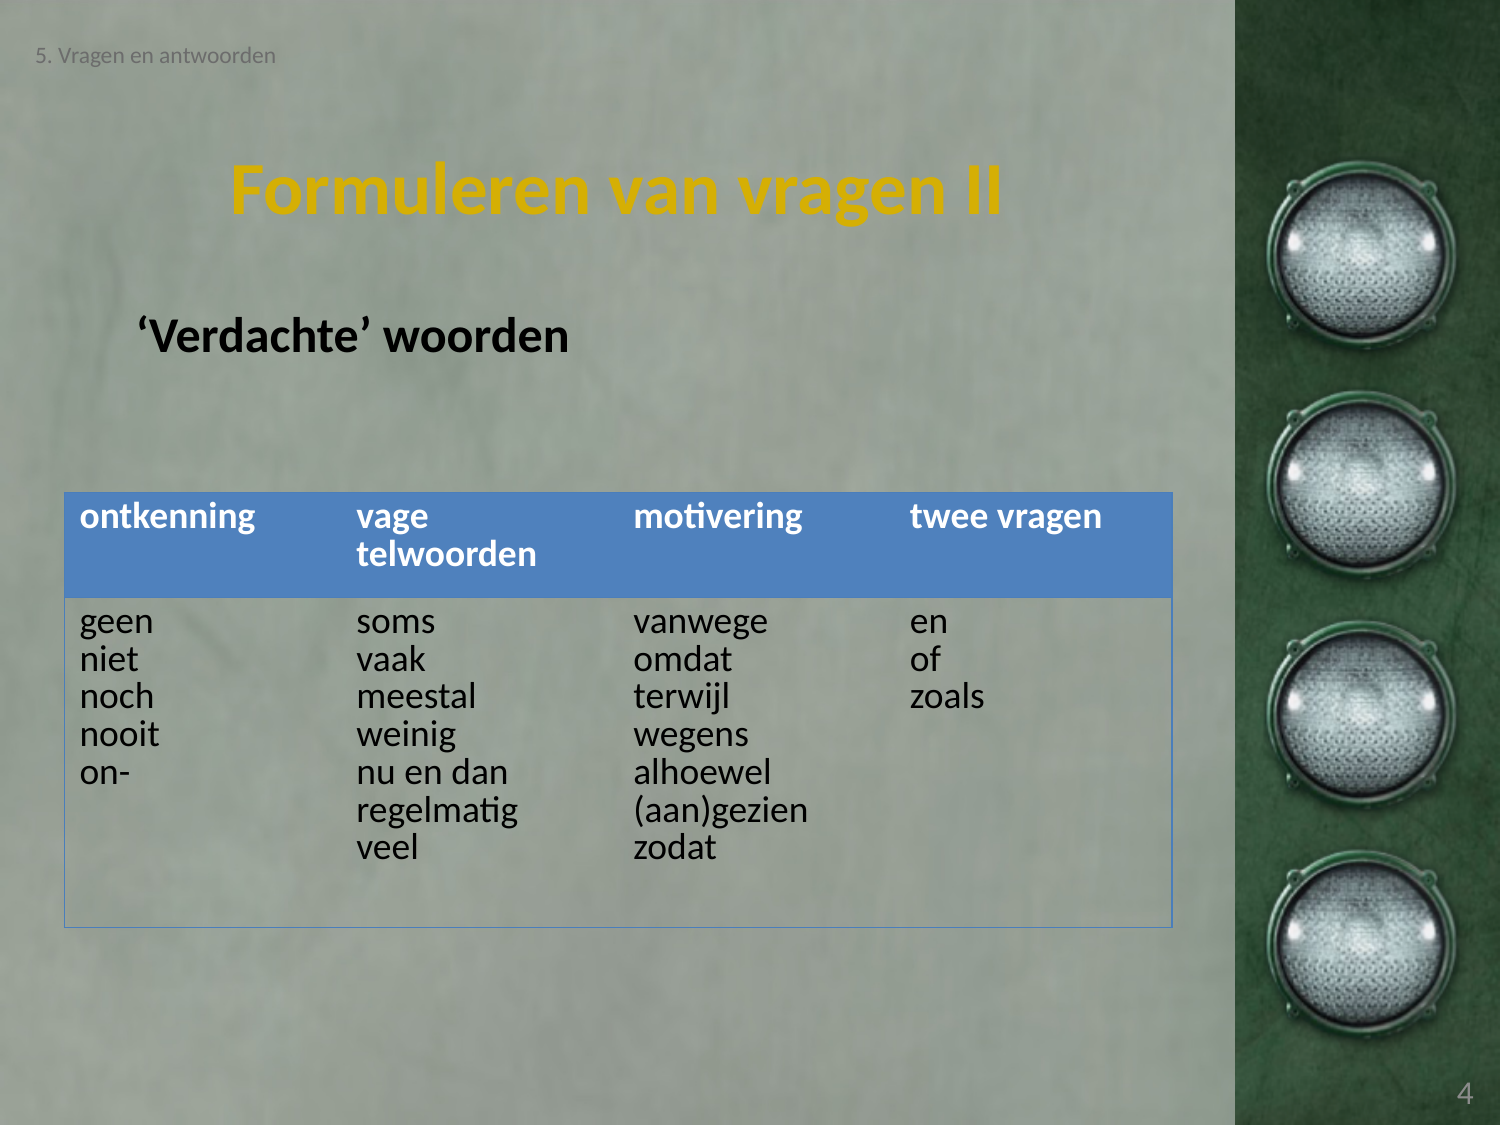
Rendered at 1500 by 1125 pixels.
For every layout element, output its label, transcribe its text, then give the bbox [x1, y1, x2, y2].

table_header ontkenning [65, 493, 341, 597]
table_header twee vragen [895, 493, 1171, 597]
table_cell en of zoals [895, 598, 1171, 927]
table_cell geen niet noch nooit on- [65, 598, 341, 927]
subtitle Formuleren van vragen II [0, 131, 1229, 276]
table_cell soms vaak meestal weinig nu en dan regelmatig veel [341, 598, 618, 927]
table_header vage telwoorden [341, 493, 618, 597]
table_cell vanwege omdat terwijl wegens alhoewel (aan)gezien zodat [618, 598, 895, 927]
title 5. Vragen en antwoorden [19, 32, 435, 77]
text_box ‘Verdachte’ woorden [121, 295, 1229, 491]
picture [0, 0, 1500, 1125]
table_header motivering [618, 493, 895, 597]
